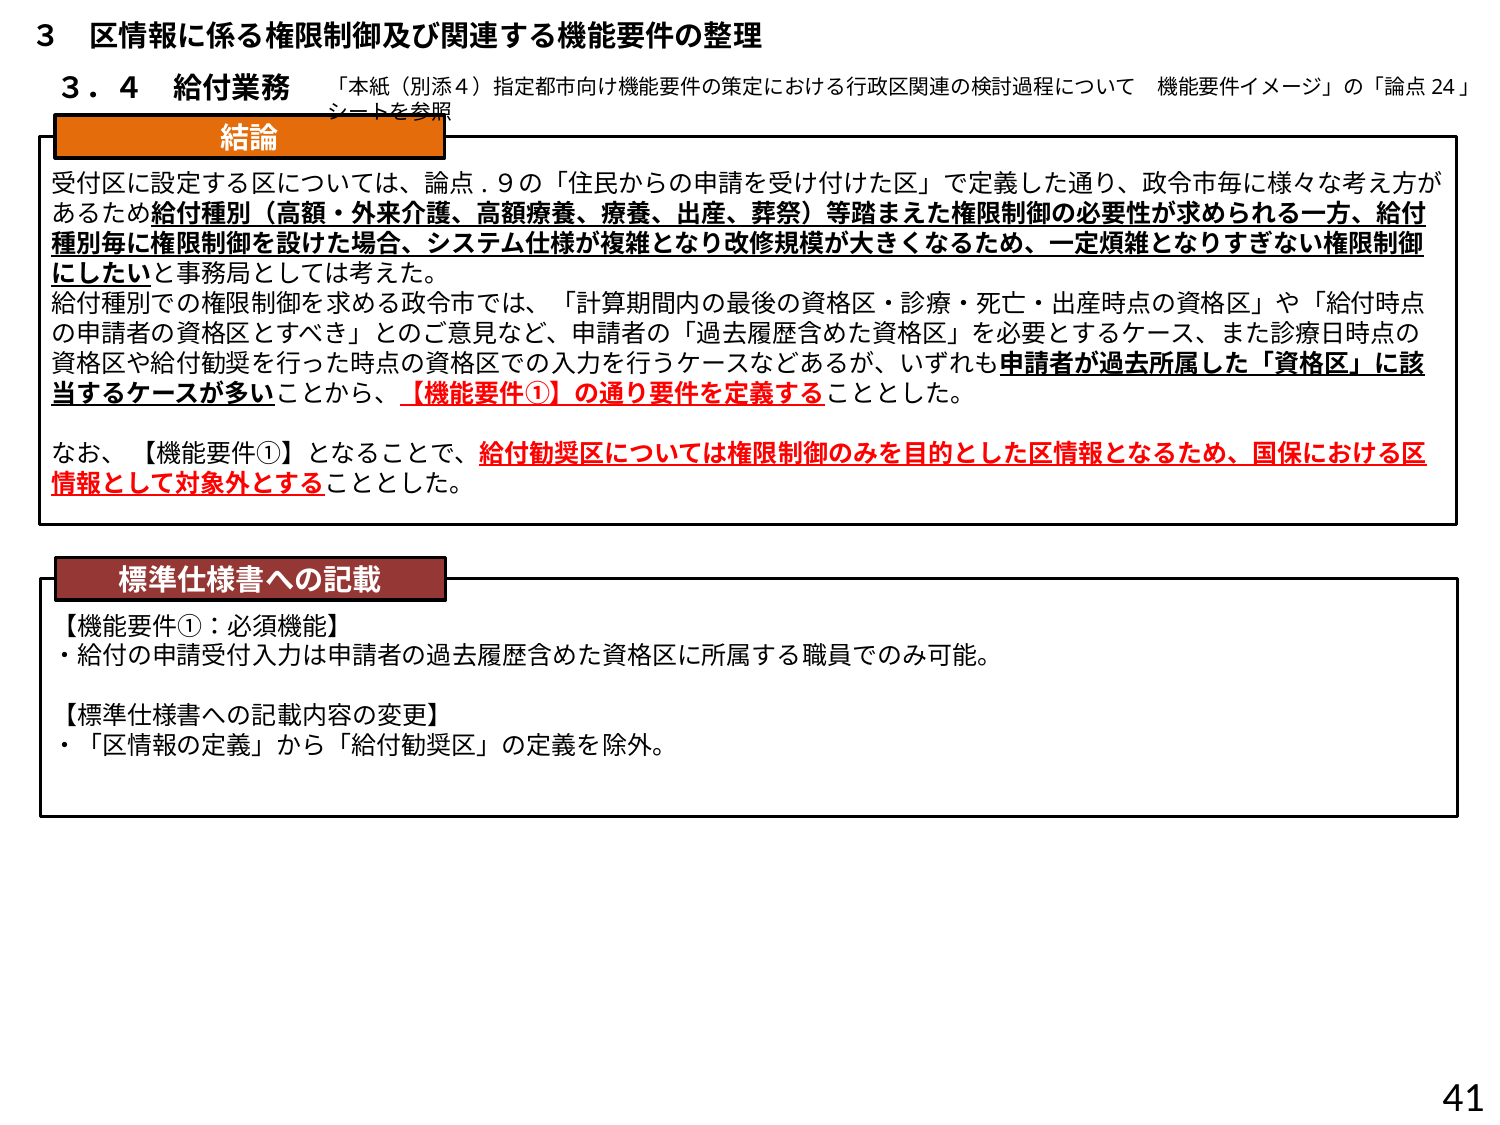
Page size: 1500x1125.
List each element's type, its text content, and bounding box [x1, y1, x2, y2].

text_box 「本紙（別添４）指定都市向け機能要件の策定における行政区関連の検討過程について 機能要件イメージ」の「論点24」シートを参照 [312, 58, 1500, 114]
text_box 標準仕様書への記載 [54, 555, 448, 602]
text_box 【機能要件①：必須機能】 ・給付の申請受付入力は申請者の過去履歴含めた資格区に所属する職員でのみ可能。 【標準仕様書への記載内容の変更】 ・「区情報の定義」から「給付勧奨区」の定義を除外。 [40, 578, 1458, 817]
text_box 受付区に設定する区については、論点.９の「住民からの申請を受け付けた区」で定義した通り、政令市毎に様々な考え方があるため給付種別（高額・外来介護、高額療養、療養、出産、葬祭）等踏まえた権限制御の必要性が求められる一方、給付種別毎に権限制御を設けた場合、システム仕様が複雑となり改修規模が大きくなるため、一定煩雑となりすぎない権限制御にしたいと事務局としては考えた。 給付種別での権限制御を求める政令市では、「計算期間内の最後の資格区・診療・死亡・出産時点の資格区」や「給付時点の申請者の資格区とすべき」とのご意見など、申請者の「過去履歴含めた資格区」を必要とするケース、また診療日時点の資格区や給付勧奨を行った時点の資格区での入力を行うケースなどあるが、いずれも申請者が過去所属した「資格区」に該当するケースが多いことから、【機能要件①】の通り要件を定義することとした。 なお、 【機能要件①】となることで、給付勧奨区については権限制御のみを目的とした区情報となるため、国保における区情報として対象外とすることとした。 [39, 136, 1457, 525]
text_box 結論 [53, 113, 447, 160]
text_box ３ 区情報に係る権限制御及び関連する機能要件の整理 [16, 2, 1440, 49]
text_box ３．４ 給付業務 [41, 54, 1465, 100]
slide_number 40 [1149, 1065, 1500, 1125]
